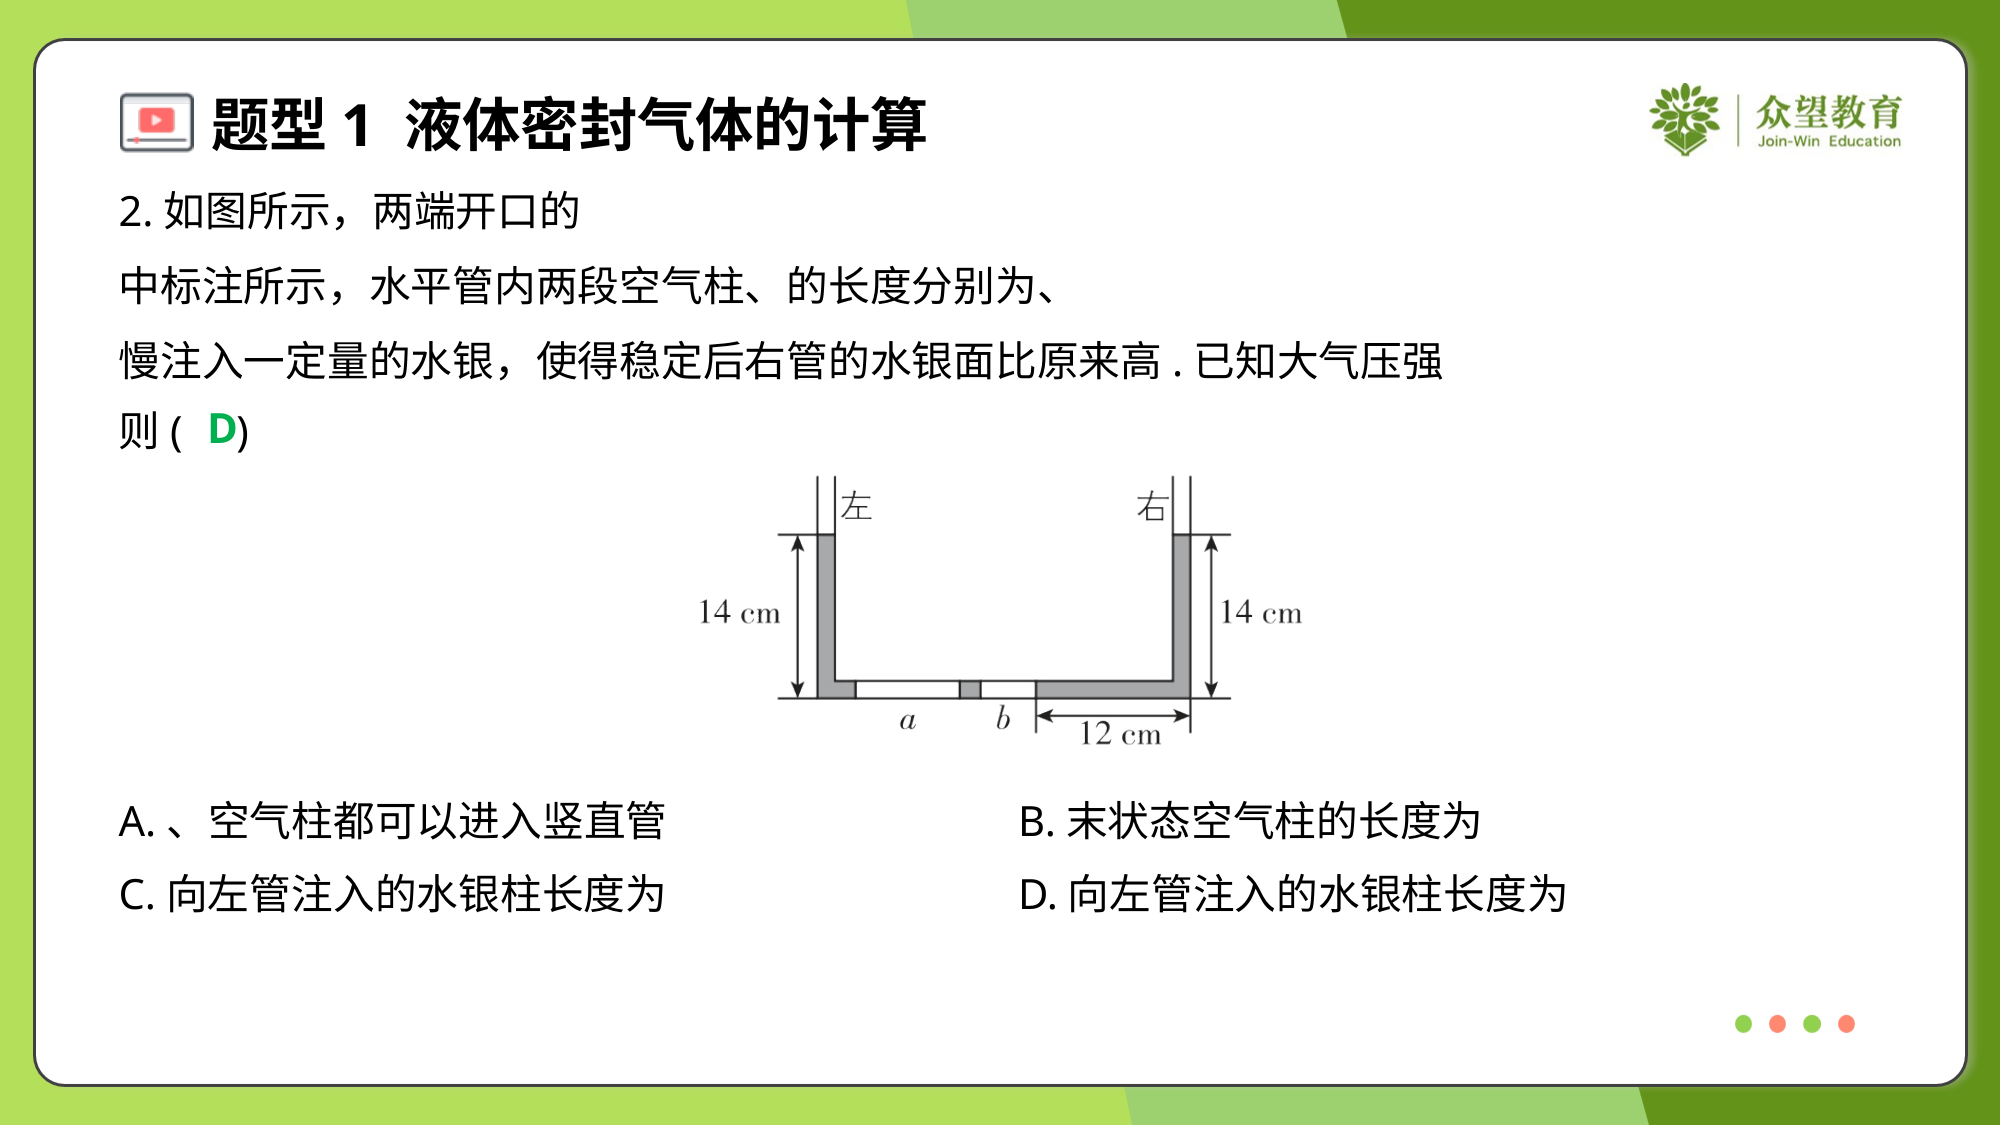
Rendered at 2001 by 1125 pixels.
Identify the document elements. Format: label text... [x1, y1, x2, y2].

text_box D [190, 381, 255, 446]
picture [0, 0, 2000, 1125]
